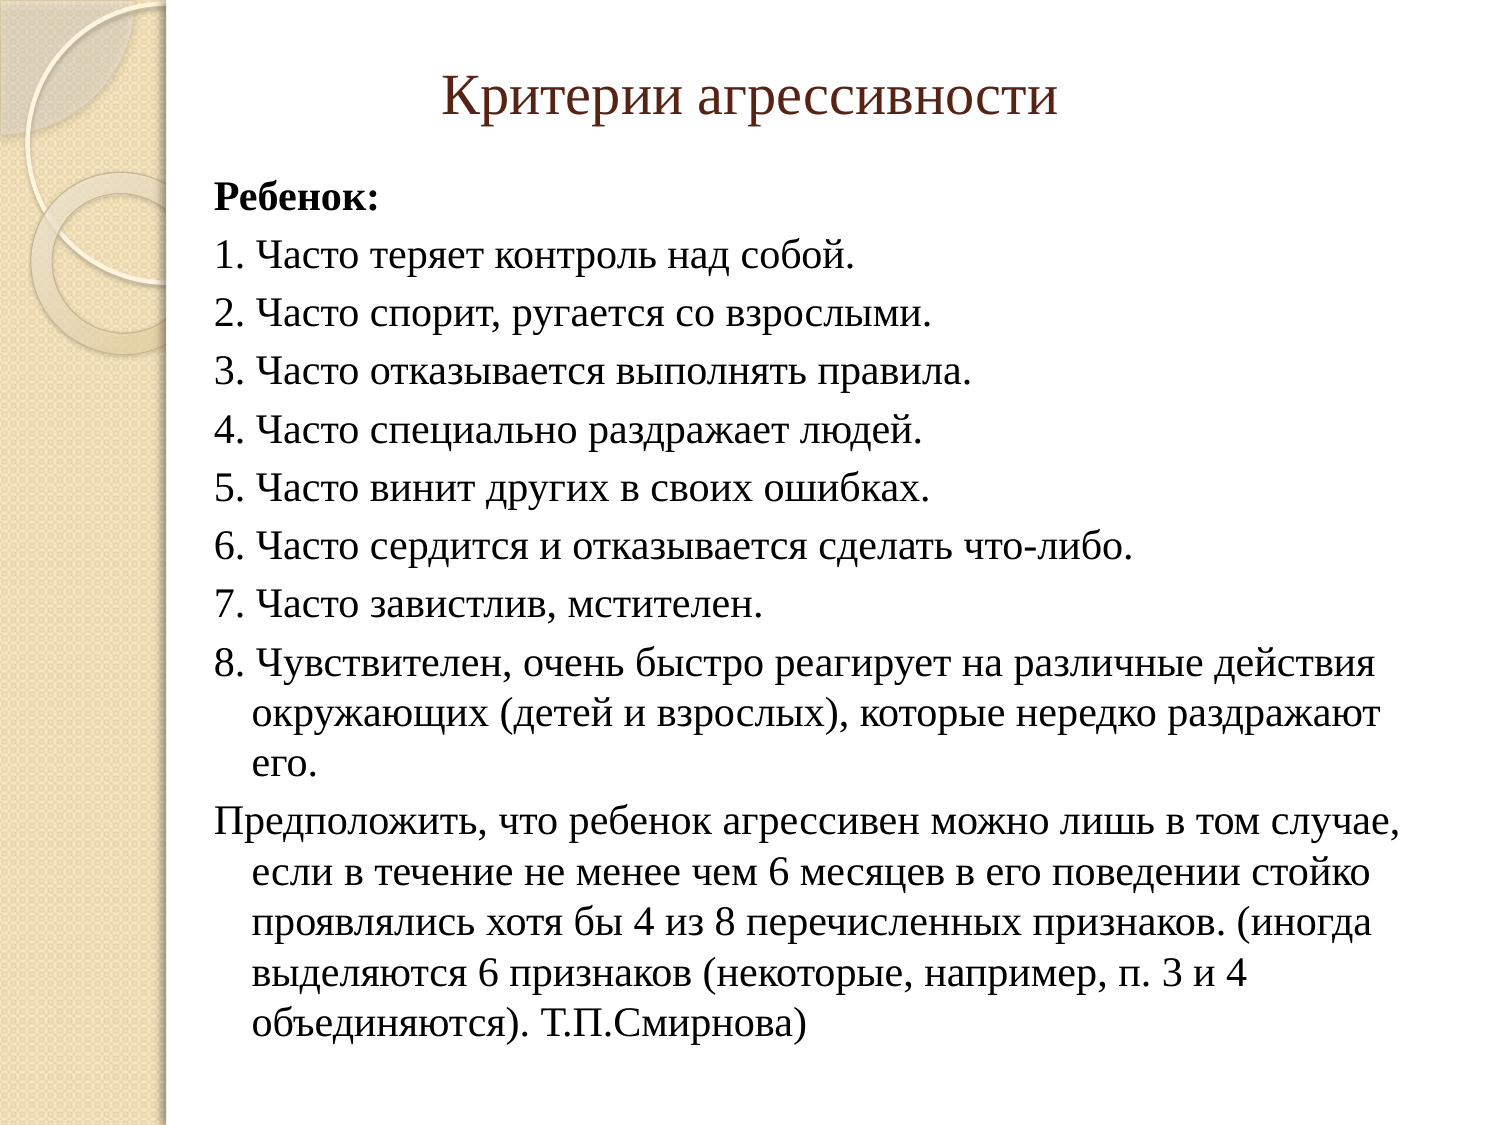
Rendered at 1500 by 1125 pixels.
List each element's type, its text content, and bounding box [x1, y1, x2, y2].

list Ребенок: 1. Часто теряет контроль над собой. 2. Часто спорит, ругается со взрослыми. 3. Часто отказывается выполнять правила. 4. Часто специально раздражает людей. 5. Часто винит других в своих ошибках. 6. Часто сердится и отказывается сделать что-либо. 7. Часто завистлив, мстителен. 8. Чувствителен, очень быстро реагирует на различные действия окружающих (детей и взрослых), которые нередко раздражают его. Предположить, что ребенок агрессивен можно лишь в том случае, если в течение не менее чем 6 месяцев в его поведении стойко проявлялись хотя бы 4 из 8 перечисленных признаков. (иногда выделяются 6 признаков (некоторые, например, п. 3 и 4 объединяются). Т.П.Смирнова) [183, 160, 1425, 1059]
title Критерии агрессивности [75, 45, 1425, 138]
